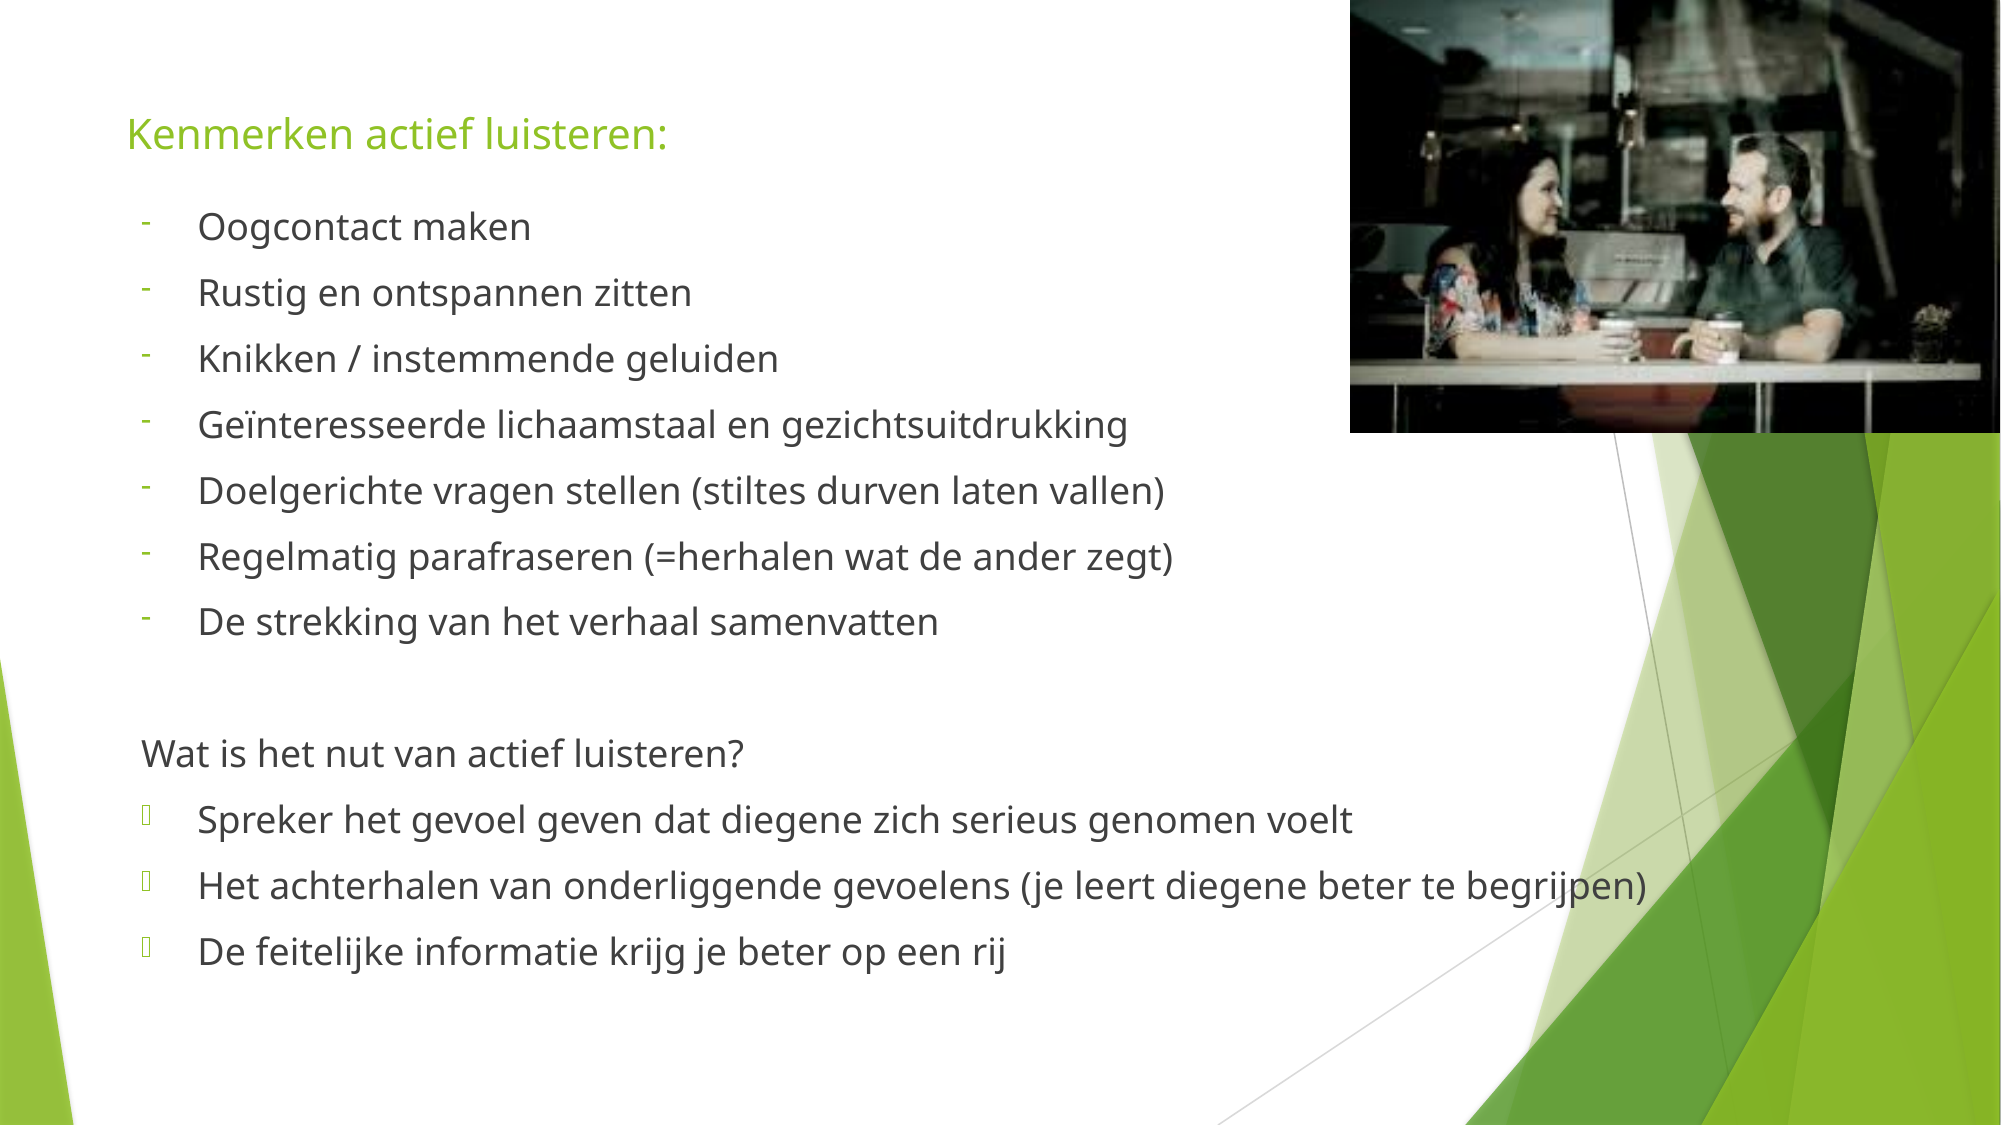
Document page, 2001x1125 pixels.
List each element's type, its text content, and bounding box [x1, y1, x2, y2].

list Oogcontact maken Rustig en ontspannen zitten Knikken / instemmende geluiden Geïnteresseerde lichaamstaal en gezichtsuitdrukking Doelgerichte vragen stellen (stiltes durven laten vallen) Regelmatig parafraseren (=herhalen wat de ander zegt) De strekking van het verhaal samenvatten Wat is het nut van actief luisteren? Spreker het gevoel geven dat diegene zich serieus genomen voelt Het achterhalen van onderliggende gevoelens (je leert diegene beter te begrijpen) De feitelijke informatie krijg je beter op een rij [126, 195, 1781, 993]
picture [1349, 0, 2000, 433]
title Kenmerken actief luisteren: [111, 99, 1344, 217]
